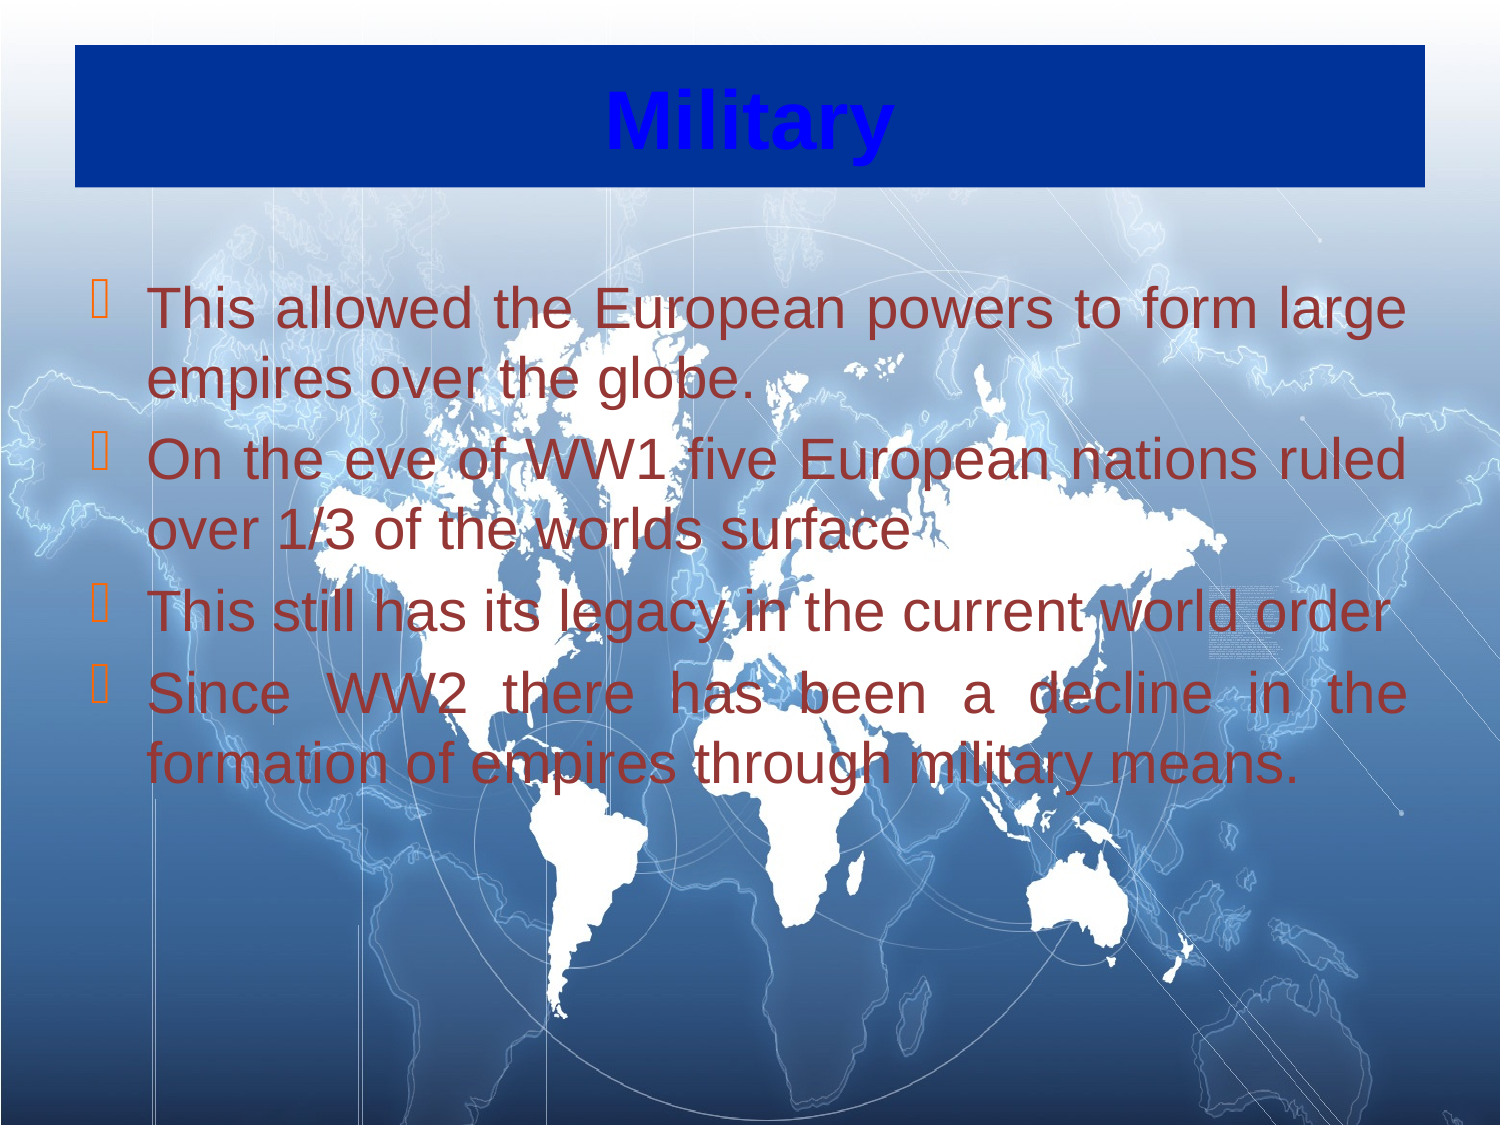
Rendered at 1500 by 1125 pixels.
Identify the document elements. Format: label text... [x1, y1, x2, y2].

list This allowed the European powers to form large empires over the globe. On the eve of WW1 five European nations ruled over 1/3 of the worlds surface This still has its legacy in the current world order Since WW2 there has been a decline in the formation of empires through military means. [75, 262, 1425, 1005]
picture [0, 0, 1500, 1125]
title Military [75, 45, 1425, 188]
